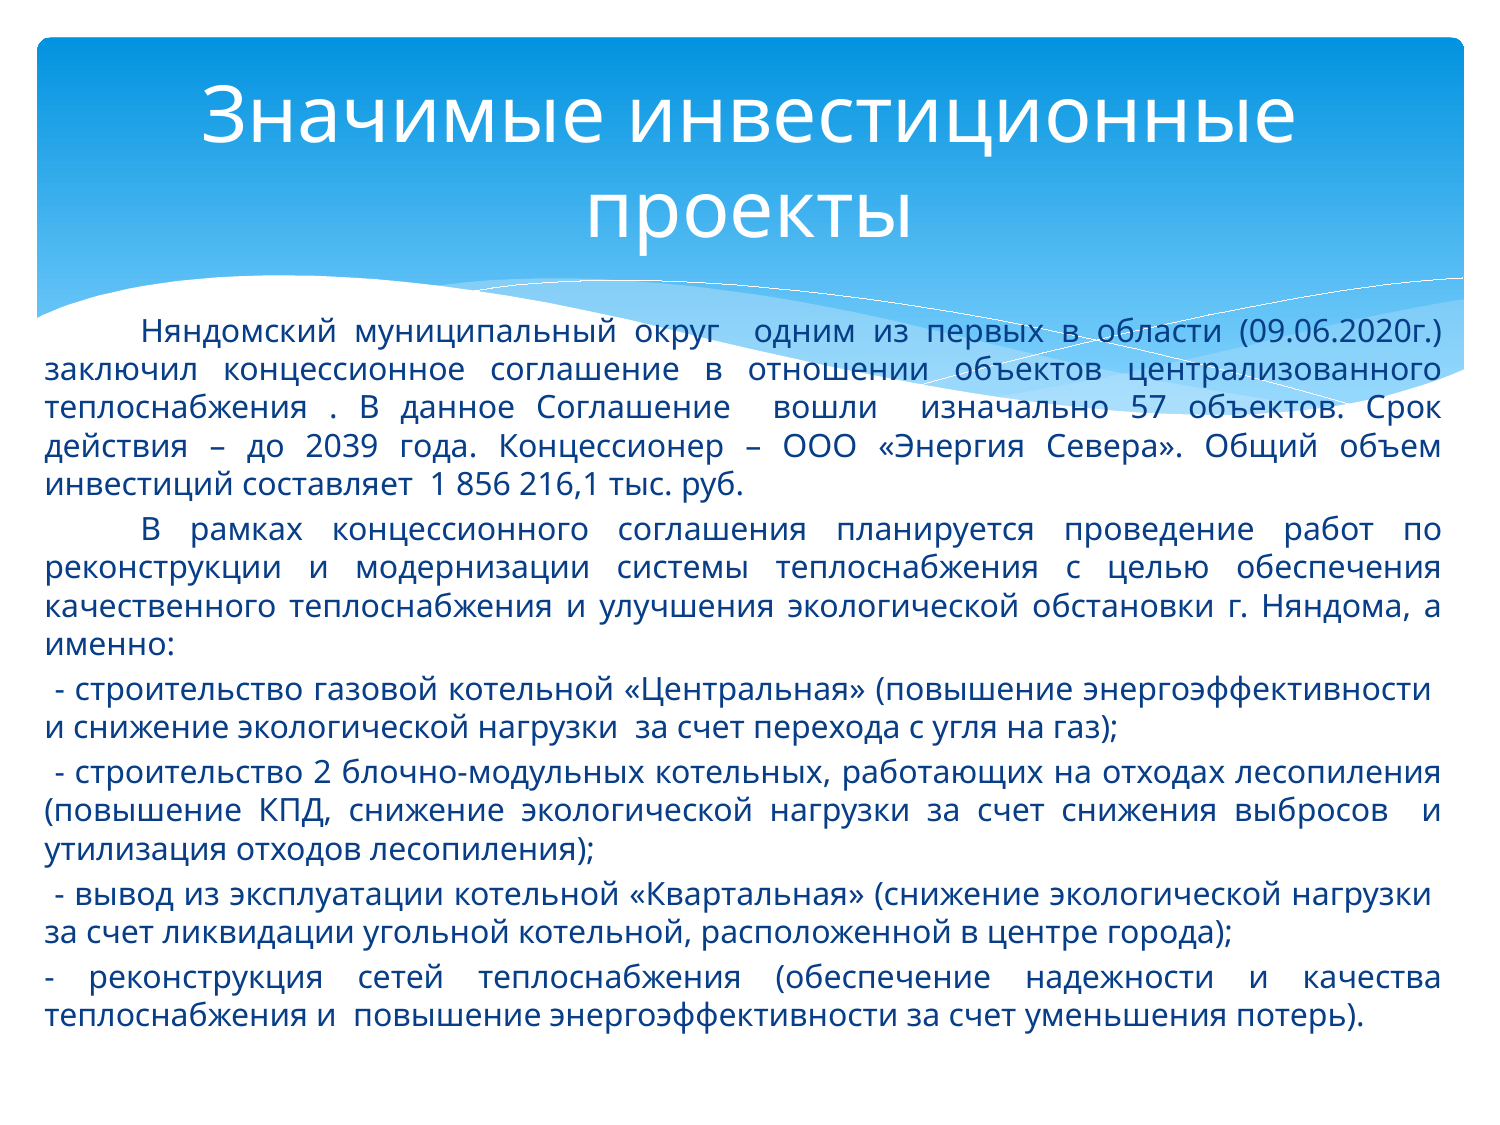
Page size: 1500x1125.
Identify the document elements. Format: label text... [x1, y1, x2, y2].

list Няндомский муниципальный округ одним из первых в области (09.06.2020г.) заключил концессионное соглашение в отношении объектов централизованного теплоснабжения . В данное Соглашение вошли изначально 57 объектов. Срок действия – до 2039 года. Концессионер – ООО «Энергия Севера». Общий объем инвестиций составляет 1 856 216,1 тыс. руб. В рамках концессионного соглашения планируется проведение работ по реконструкции и модернизации системы теплоснабжения с целью обеспечения качественного теплоснабжения и улучшения экологической обстановки г. Няндома, а именно: - строительство газовой котельной «Центральная» (повышение энергоэффективности и снижение экологической нагрузки за счет перехода с угля на газ); - строительство 2 блочно-модульных котельных, работающих на отходах лесопиления (повышение КПД, снижение экологической нагрузки за счет снижения выбросов и утилизация отходов лесопиления); - вывод из эксплуатации котельной «Квартальная» (снижение экологической нагрузки за счет ликвидации угольной котельной, расположенной в центре города); - реконструкция сетей теплоснабжения (обеспечение надежности и качества теплоснабжения и повышение энергоэффективности за счет уменьшения потерь). [29, 302, 1459, 1059]
title Значимые инвестиционные проекты [75, 55, 1425, 261]
